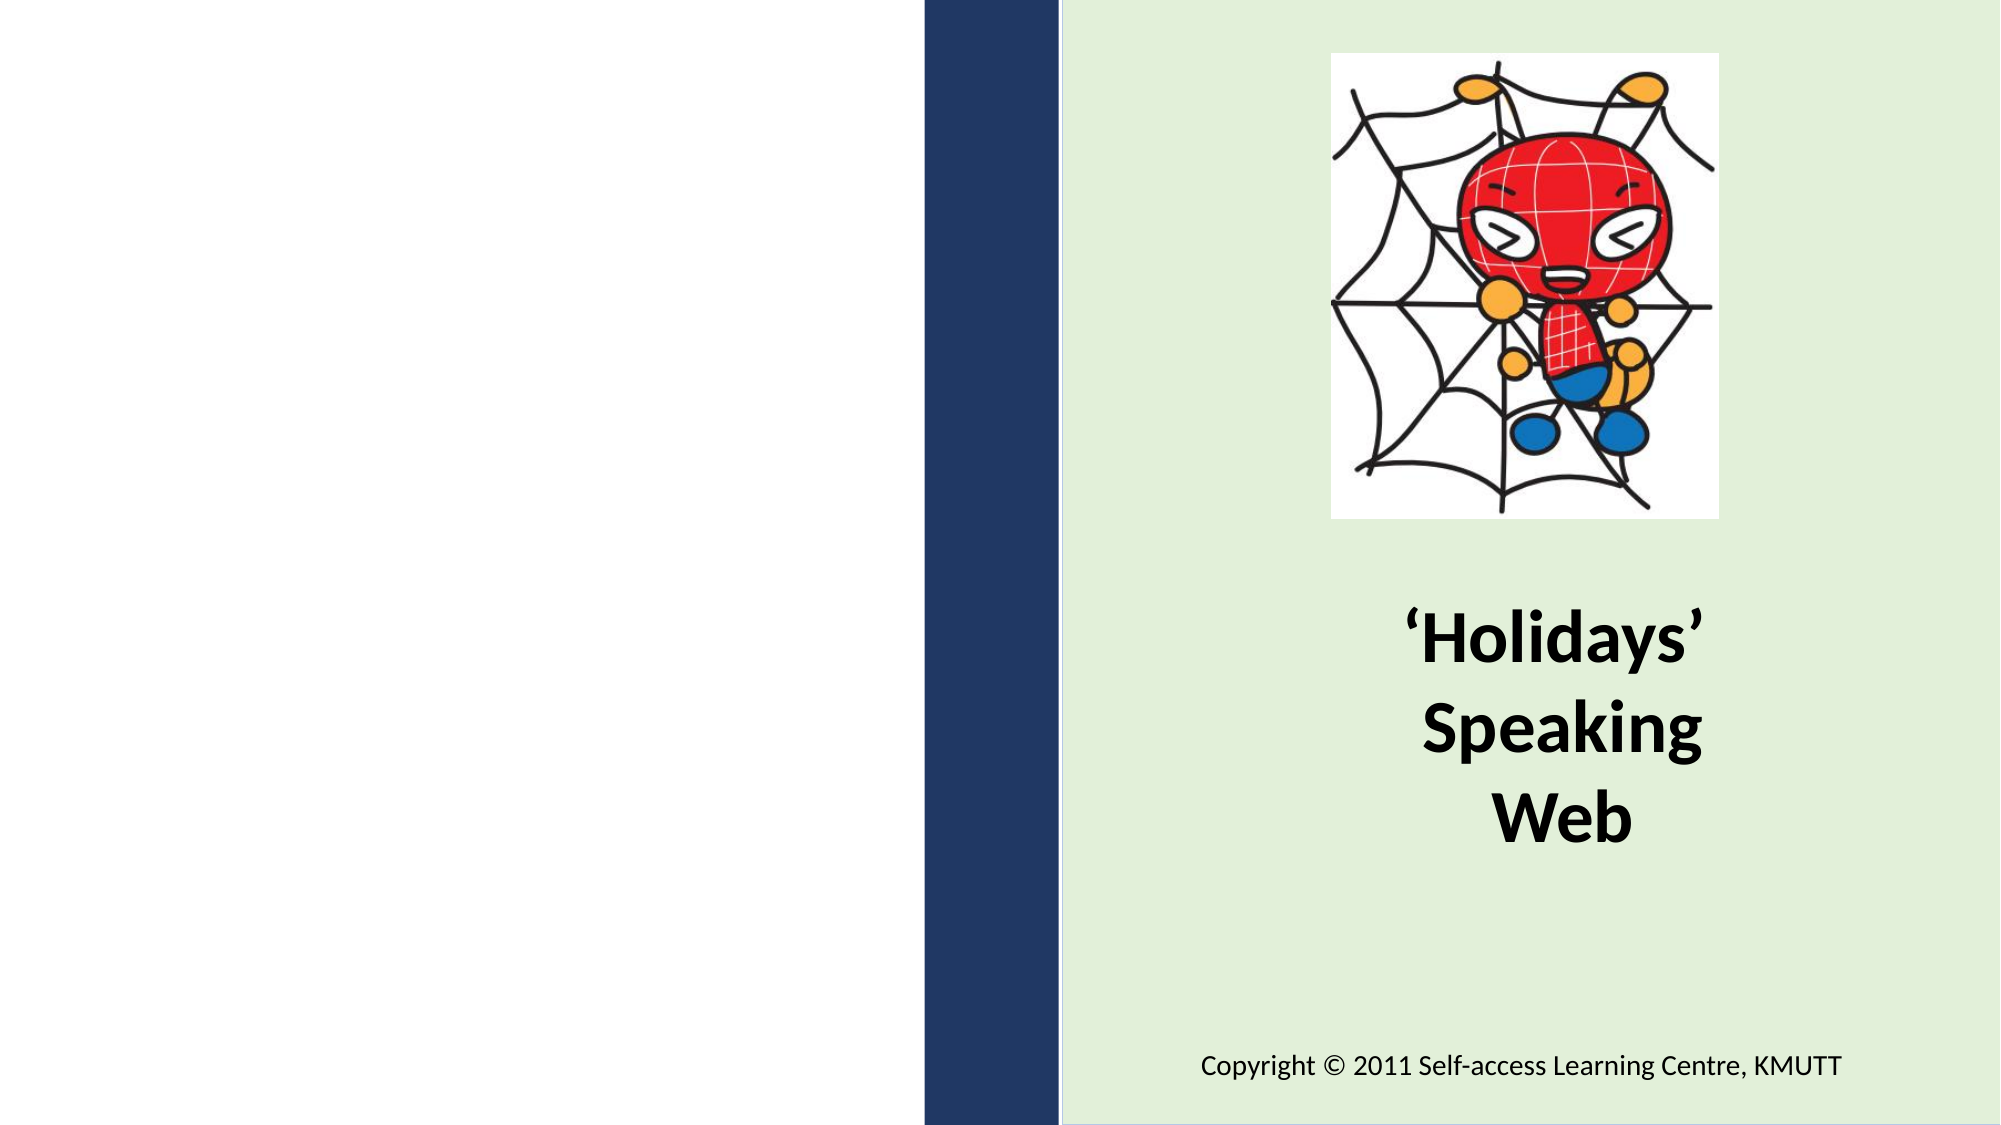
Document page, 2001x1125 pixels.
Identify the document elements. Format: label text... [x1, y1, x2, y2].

text_box [1062, 0, 2000, 1125]
text_box [923, 0, 1060, 1125]
text_box Copyright © 2011 Self-access Learning Centre, KMUTT [1184, 1037, 1918, 1090]
picture [1331, 53, 1719, 519]
text_box ‘Holidays’ Speaking Web [1223, 579, 1902, 867]
